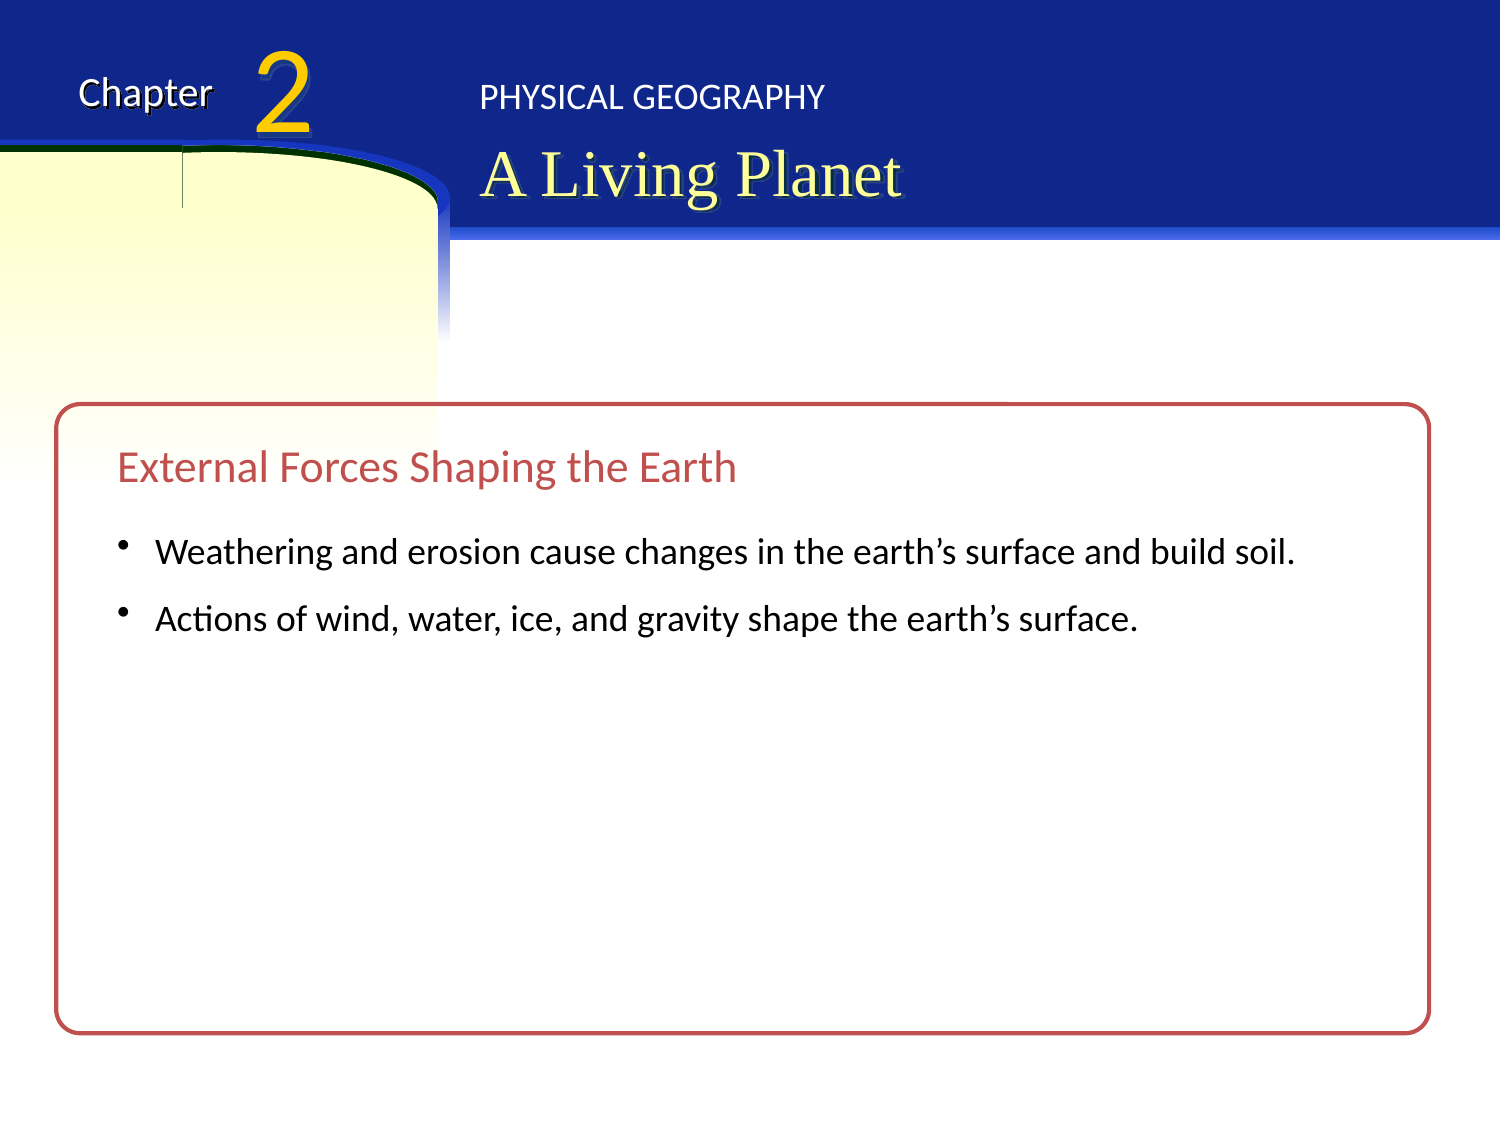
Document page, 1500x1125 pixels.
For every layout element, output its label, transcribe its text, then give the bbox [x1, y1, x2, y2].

text_box [56, 404, 1430, 1034]
text_box 2 [208, 0, 409, 138]
text_box External Forces Shaping the Earth [102, 428, 1264, 496]
text_box [0, 0, 208, 138]
text_box Weathering and erosion cause changes in the earth’s surface and build soil. Actions of wind, water, ice, and gravity shape the earth’s surface. [102, 496, 1338, 647]
text_box [438, 286, 450, 342]
text_box PHYSICAL GEOGRAPHY [464, 64, 1306, 122]
text_box [454, 227, 1500, 240]
text_box [0, 287, 438, 488]
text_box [0, 139, 451, 279]
text_box [409, 0, 1500, 227]
text_box Chapter [63, 57, 208, 123]
text_box A Living Planet [464, 122, 1405, 218]
